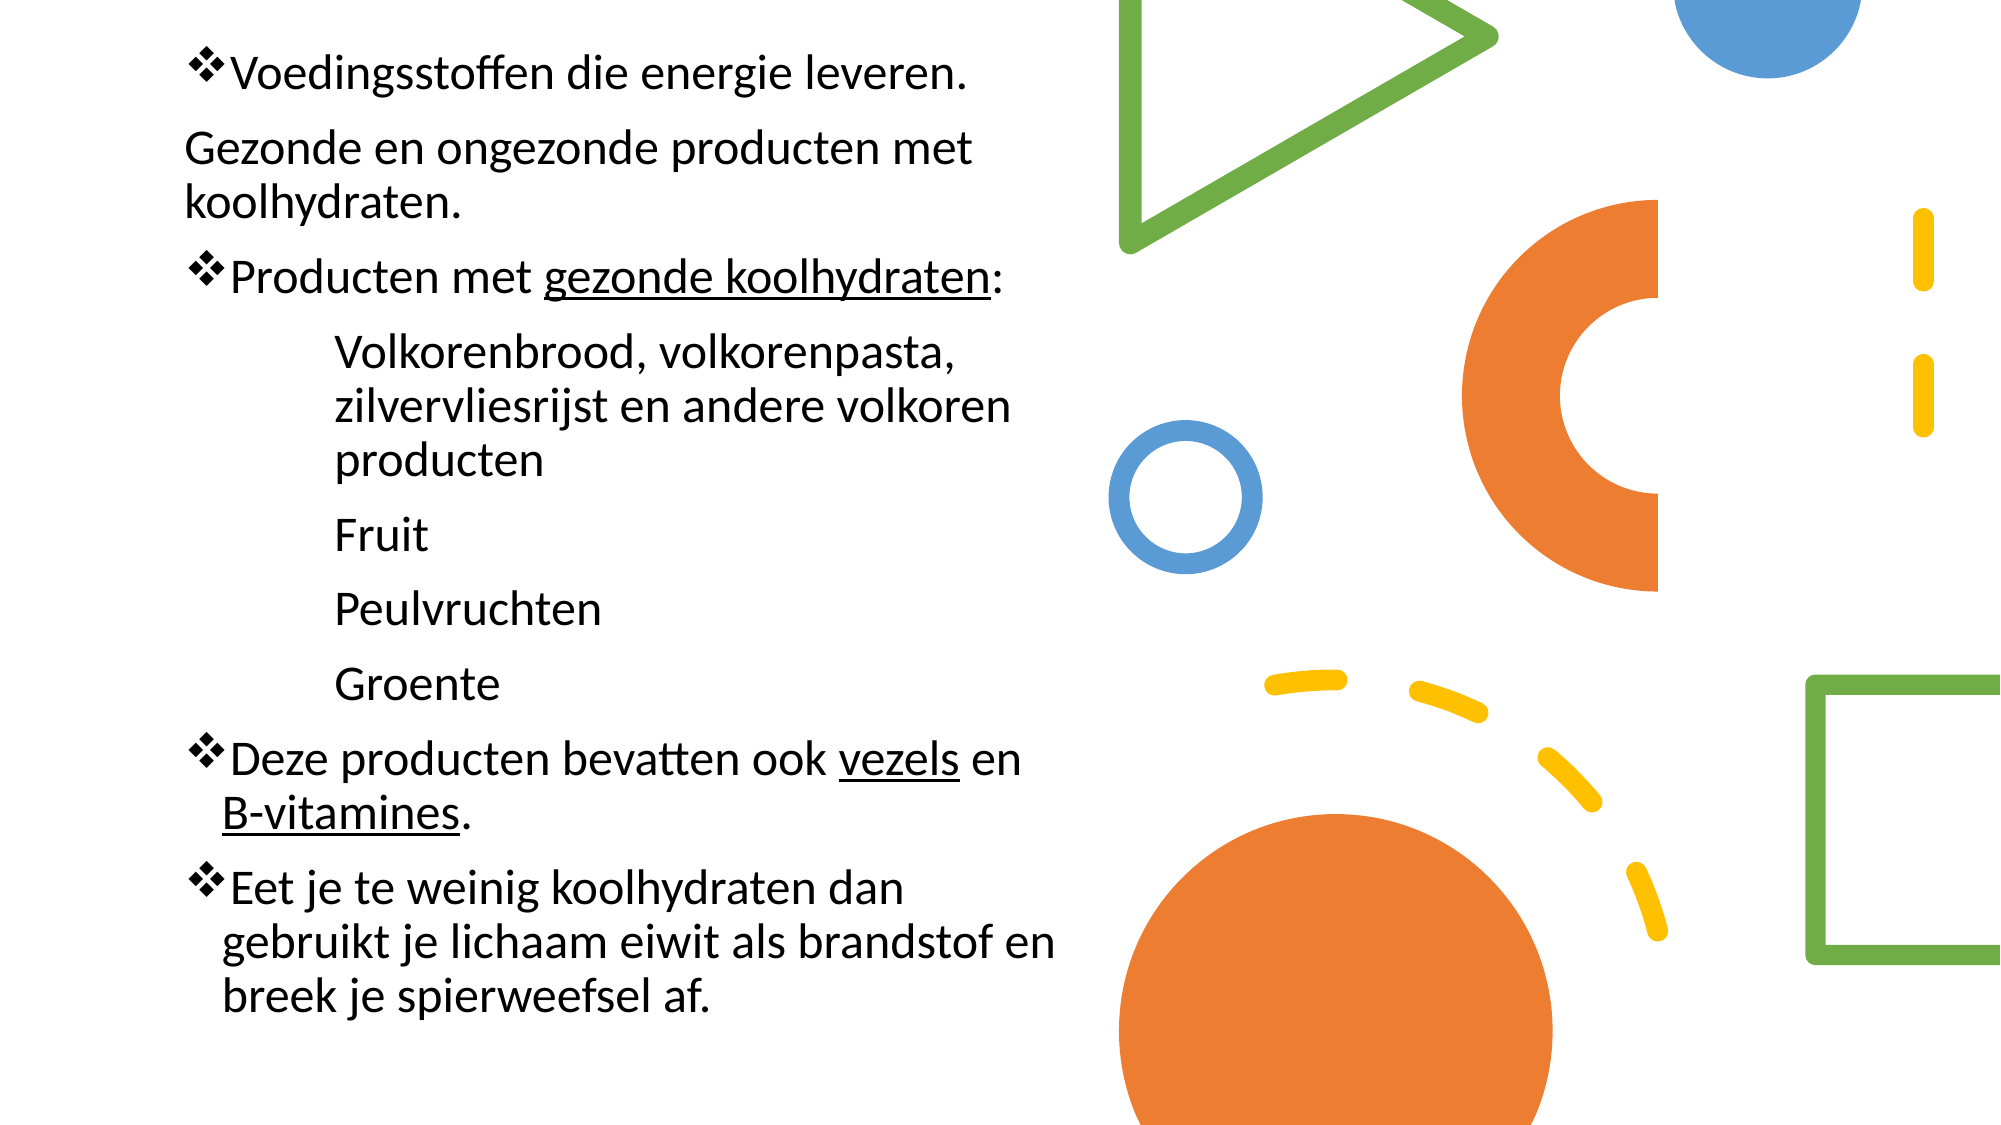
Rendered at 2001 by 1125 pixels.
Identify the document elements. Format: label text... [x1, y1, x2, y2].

text_box [1274, 679, 1664, 977]
text_box [1460, 198, 1659, 593]
text_box [1805, 674, 2000, 966]
text_box [1117, 429, 1254, 565]
text_box [1117, 813, 1554, 1125]
text_box [0, 0, 2000, 1125]
text_box [1673, 0, 1862, 80]
text_box [1118, 0, 1499, 255]
list Voedingsstoffen die energie leveren. Gezonde en ongezonde producten met koolhydraten. Producten met gezonde koolhydraten: Volkorenbrood, volkorenpasta, zilvervliesrijst en andere volkoren producten Fruit Peulvruchten Groente Deze producten bevatten ook vezels en B-vitamines. Eet je te weinig koolhydraten dan gebruikt je lichaam eiwit als brandstof en breek je spierweefsel af. [169, 39, 1082, 753]
